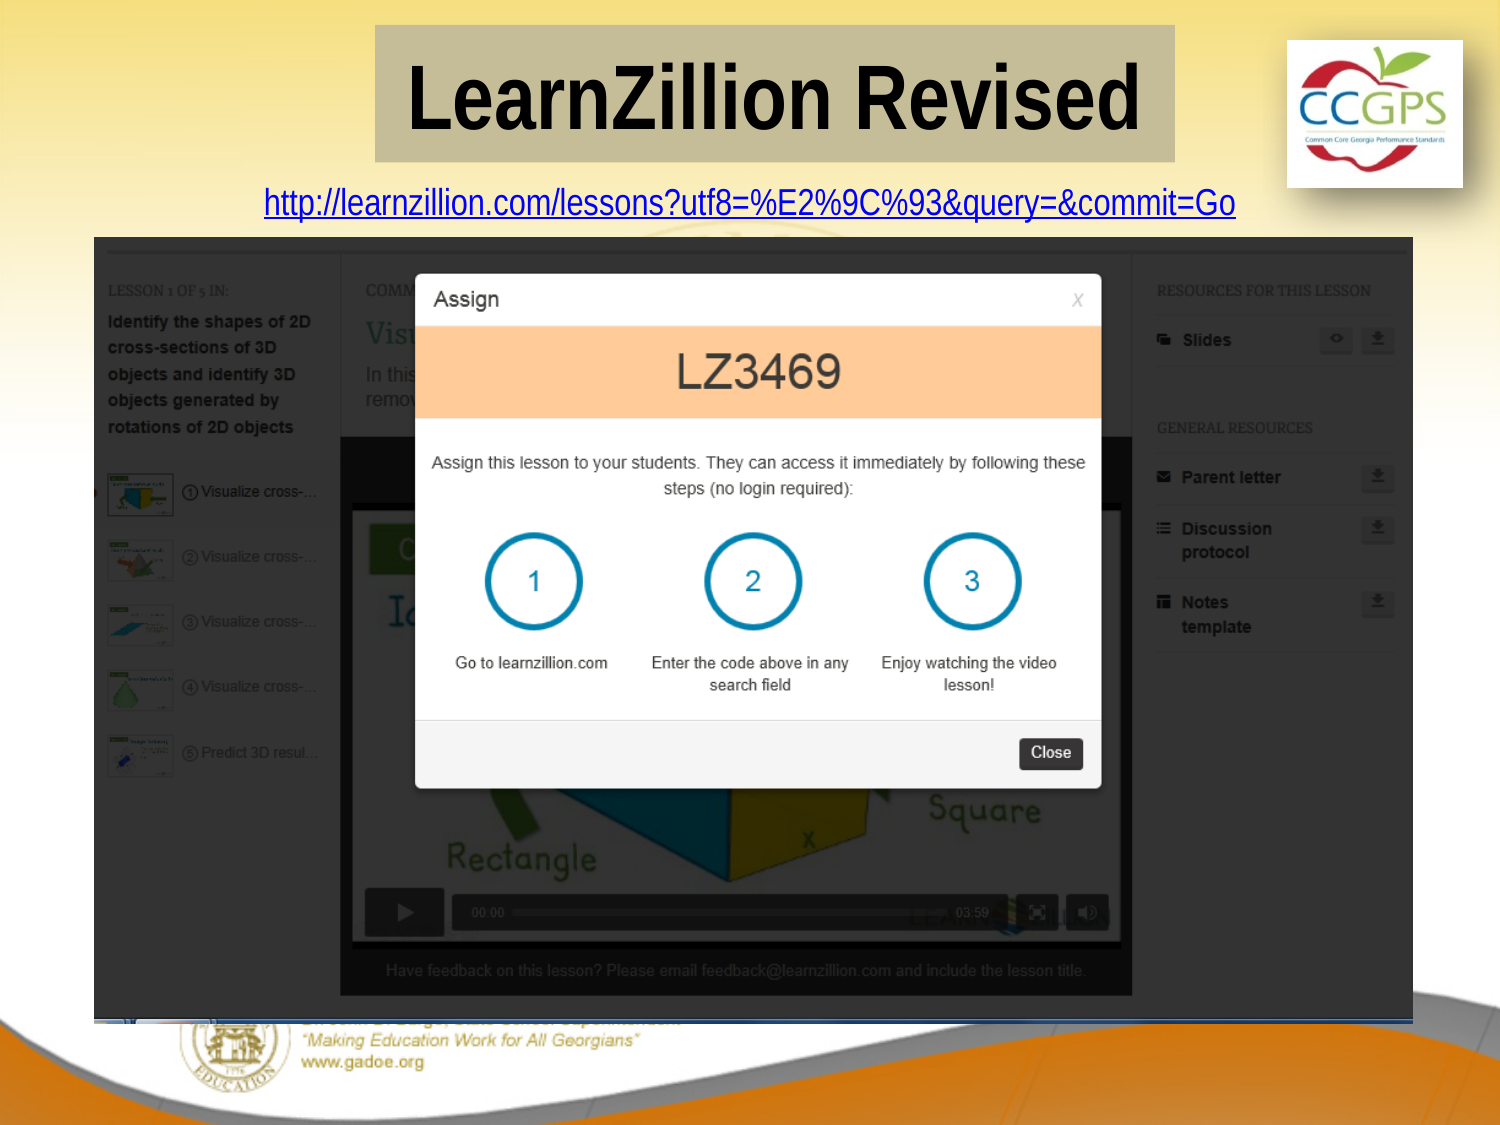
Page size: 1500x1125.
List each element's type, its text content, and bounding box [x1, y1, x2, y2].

text_box http://learnzillion.com/lessons?utf8=%E2%9C%93&query=&commit=Go [74, 164, 1425, 238]
text_box LearnZillion Revised [375, 24, 1175, 163]
picture [0, 0, 1500, 1125]
